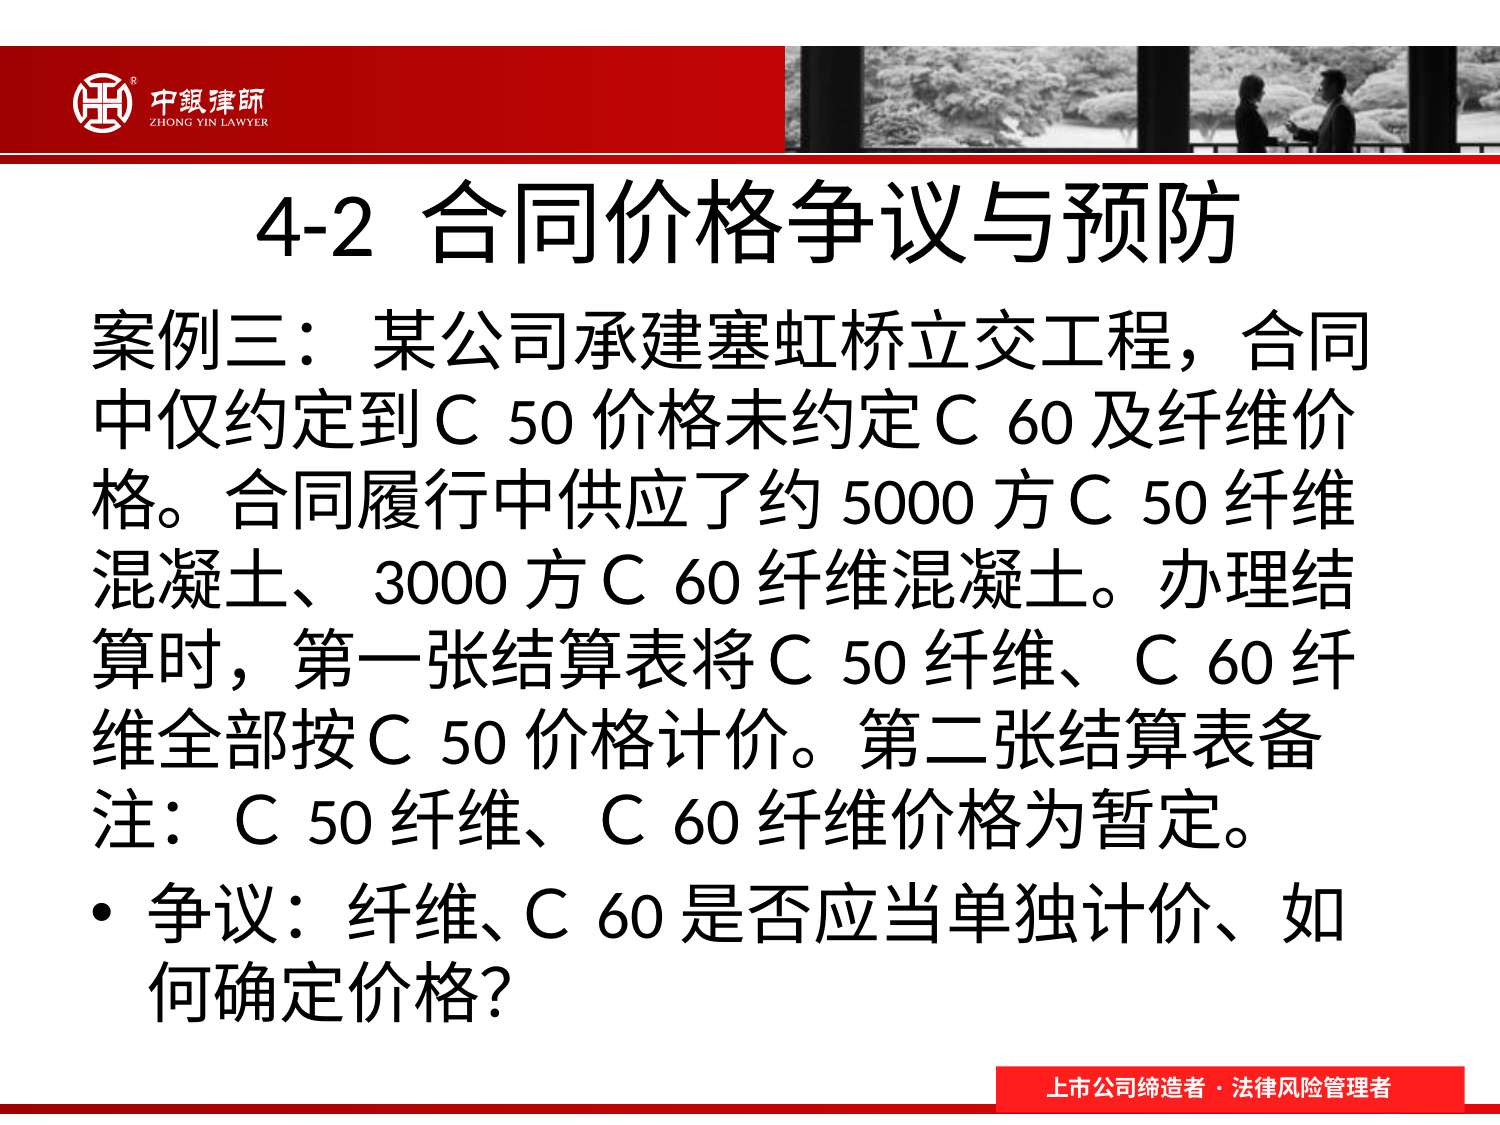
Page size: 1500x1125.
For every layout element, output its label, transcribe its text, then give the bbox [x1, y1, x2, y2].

list 案例三： 某公司承建塞虹桥立交工程，合同中仅约定到Ｃ50价格未约定Ｃ60及纤维价格。合同履行中供应了约5000方Ｃ50纤维混凝土、3000方Ｃ60纤维混凝土。办理结算时，第一张结算表将Ｃ50纤维、Ｃ60纤维全部按Ｃ50价格计价。第二张结算表备注：Ｃ50纤维、Ｃ60纤维价格为暂定。 争议：纤维､Ｃ60是否应当单独计价、如何确定价格？ [75, 290, 1425, 1125]
picture [73, 73, 268, 133]
title 4-2 合同价格争议与预防 [75, 125, 1425, 290]
